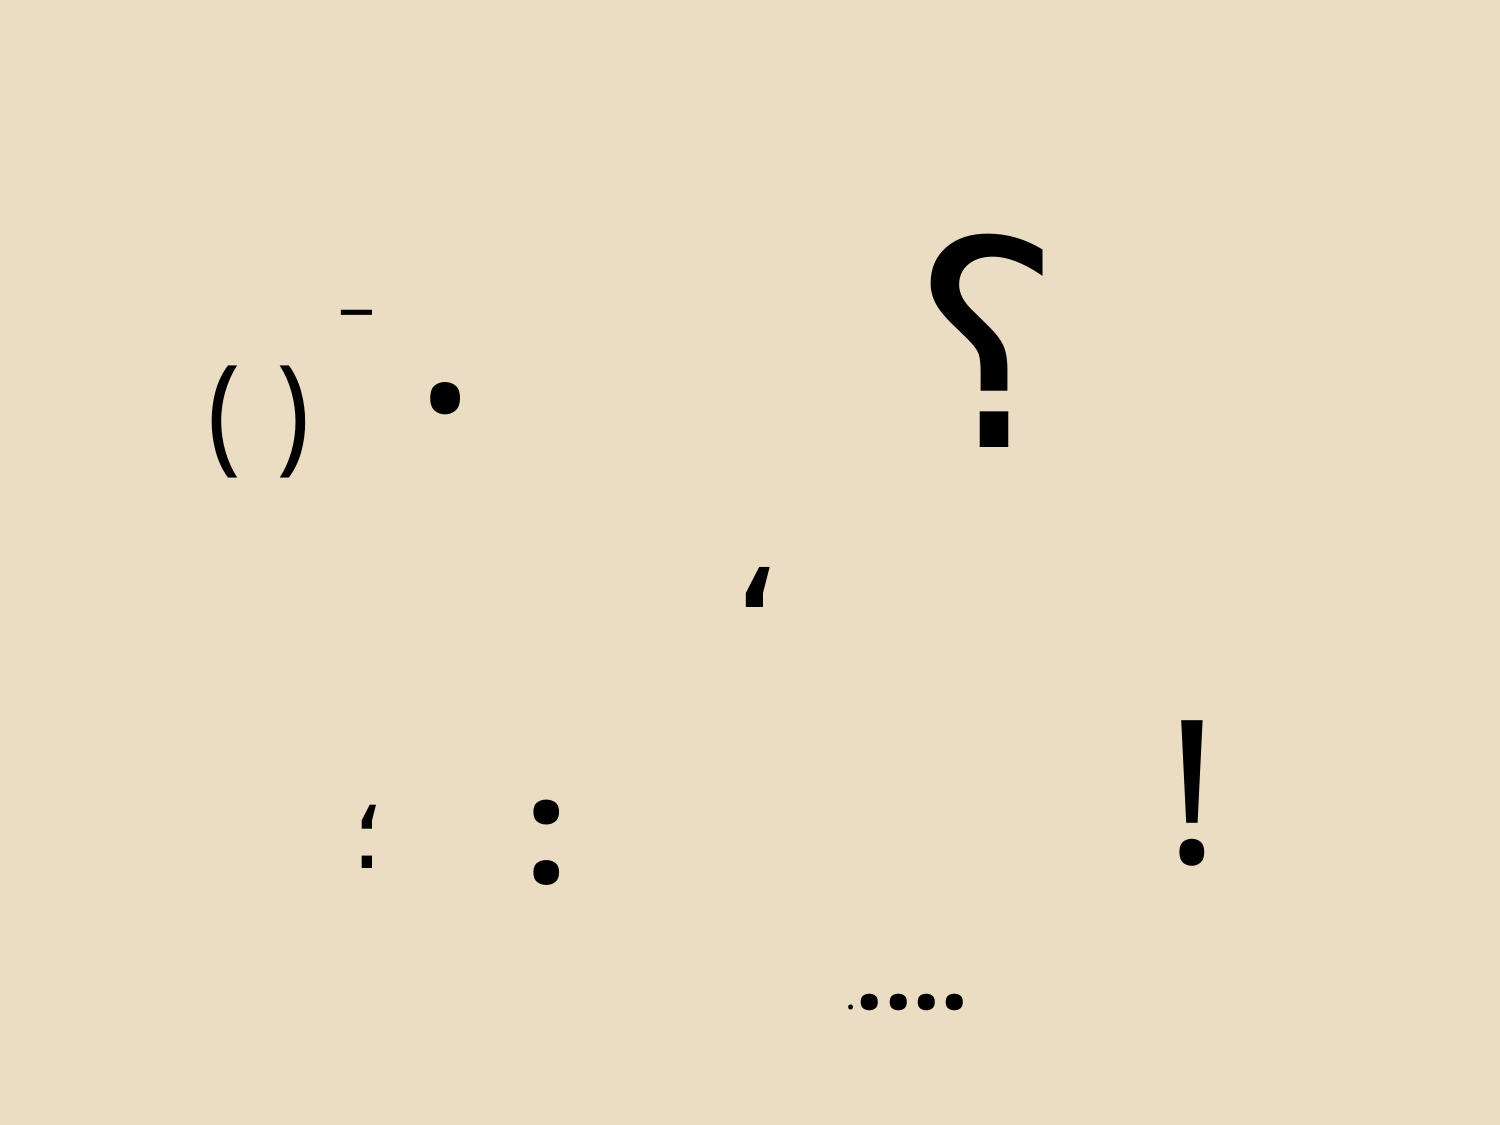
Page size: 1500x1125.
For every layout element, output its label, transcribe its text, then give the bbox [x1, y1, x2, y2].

text_box ..... [808, 902, 985, 1038]
text_box ( ) [93, 339, 329, 490]
text_box _ [246, 175, 387, 326]
text_box ! [1078, 656, 1243, 911]
text_box . [316, 163, 493, 467]
text_box : [386, 726, 586, 922]
text_box ؛ [128, 761, 399, 897]
text_box ، [644, 433, 797, 649]
text_box ؟ [984, 152, 1079, 513]
